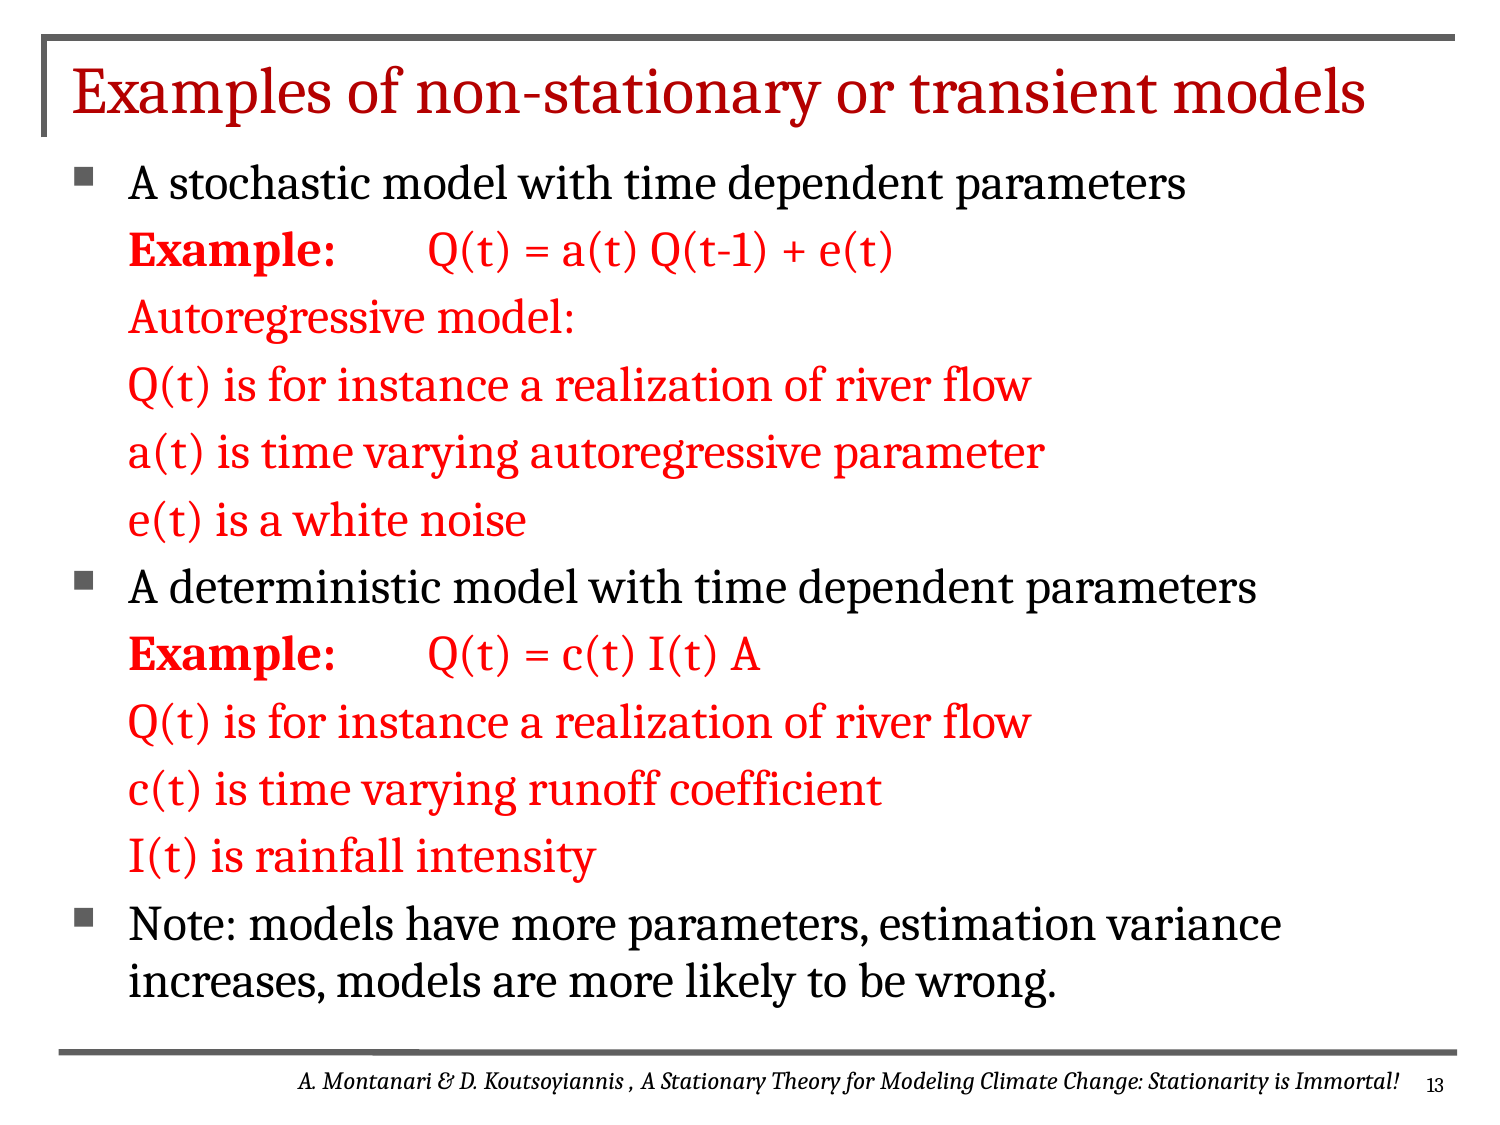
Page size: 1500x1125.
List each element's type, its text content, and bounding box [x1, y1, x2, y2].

list A stochastic model with time dependent parameters Example: Q(t) = a(t) Q(t-1) + e(t) Autoregressive model: Q(t) is for instance a realization of river flow a(t) is time varying autoregressive parameter e(t) is a white noise A deterministic model with time dependent parameters Example: Q(t) = c(t) I(t) A Q(t) is for instance a realization of river flow c(t) is time varying runoff coefficient I(t) is rainfall intensity Note: models have more parameters, estimation variance increases, models are more likely to be wrong. [56, 145, 1455, 930]
footer A. Montanari & D. Koutsoyiannis , A Stationary Theory for Modeling Climate Change: Stationarity is Immortal! [154, 1047, 1416, 1103]
title Examples of non-stationary or transient models [56, 45, 1455, 145]
slide_number 13 [1385, 1064, 1459, 1105]
